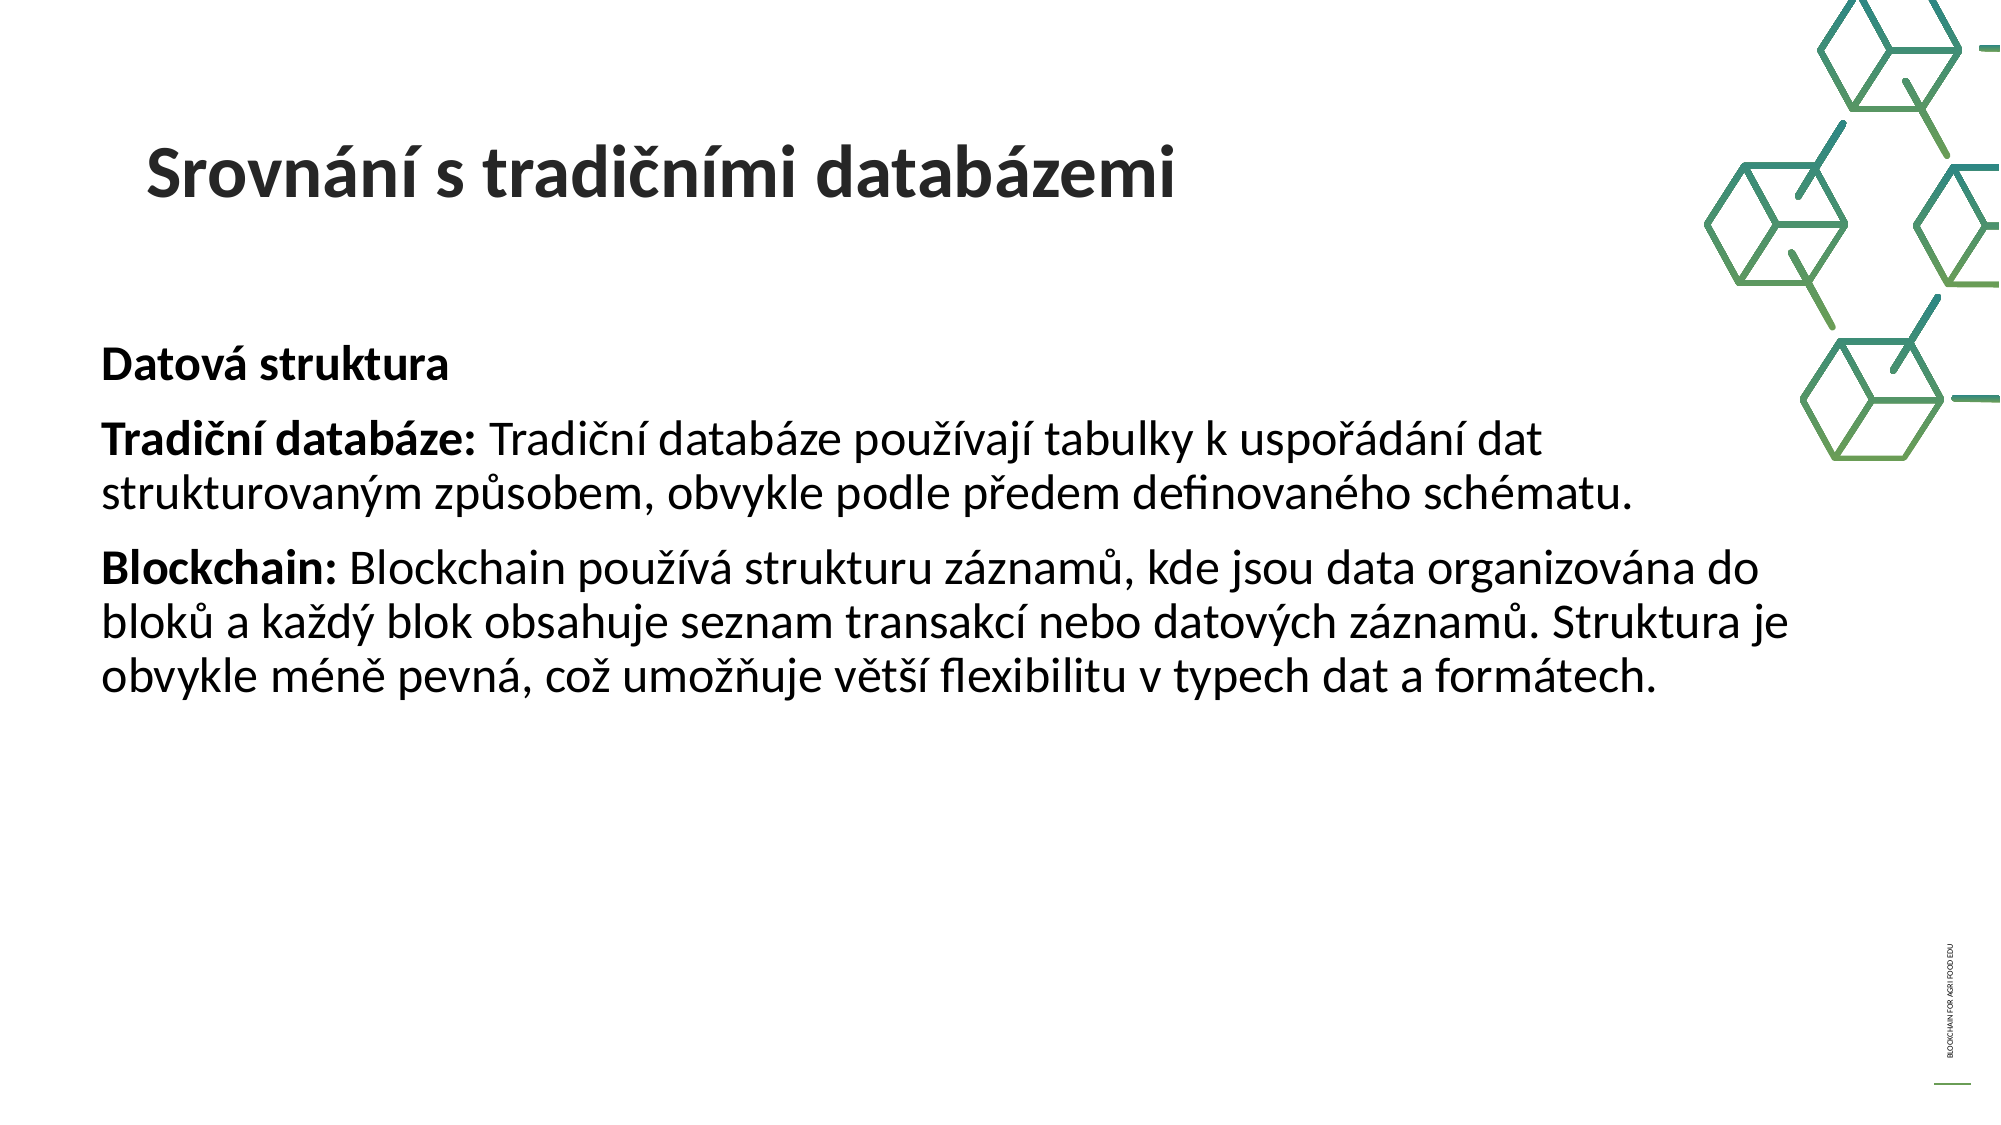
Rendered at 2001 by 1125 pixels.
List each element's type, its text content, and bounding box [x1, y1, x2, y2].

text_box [1703, 0, 2000, 462]
list Srovnání s tradičními databázemi [130, 124, 1698, 337]
list Datová struktura Tradiční databáze: Tradiční databáze používají tabulky k uspořádání dat strukturovaným způsobem, obvykle podle předem definovaného schématu. Blockchain: Blockchain používá strukturu záznamů, kde jsou data organizována do bloků a každý blok obsahuje seznam transakcí nebo datových záznamů. Struktura je obvykle méně pevná, což umožňuje větší flexibilitu v typech dat a formátech. [86, 329, 1825, 1100]
